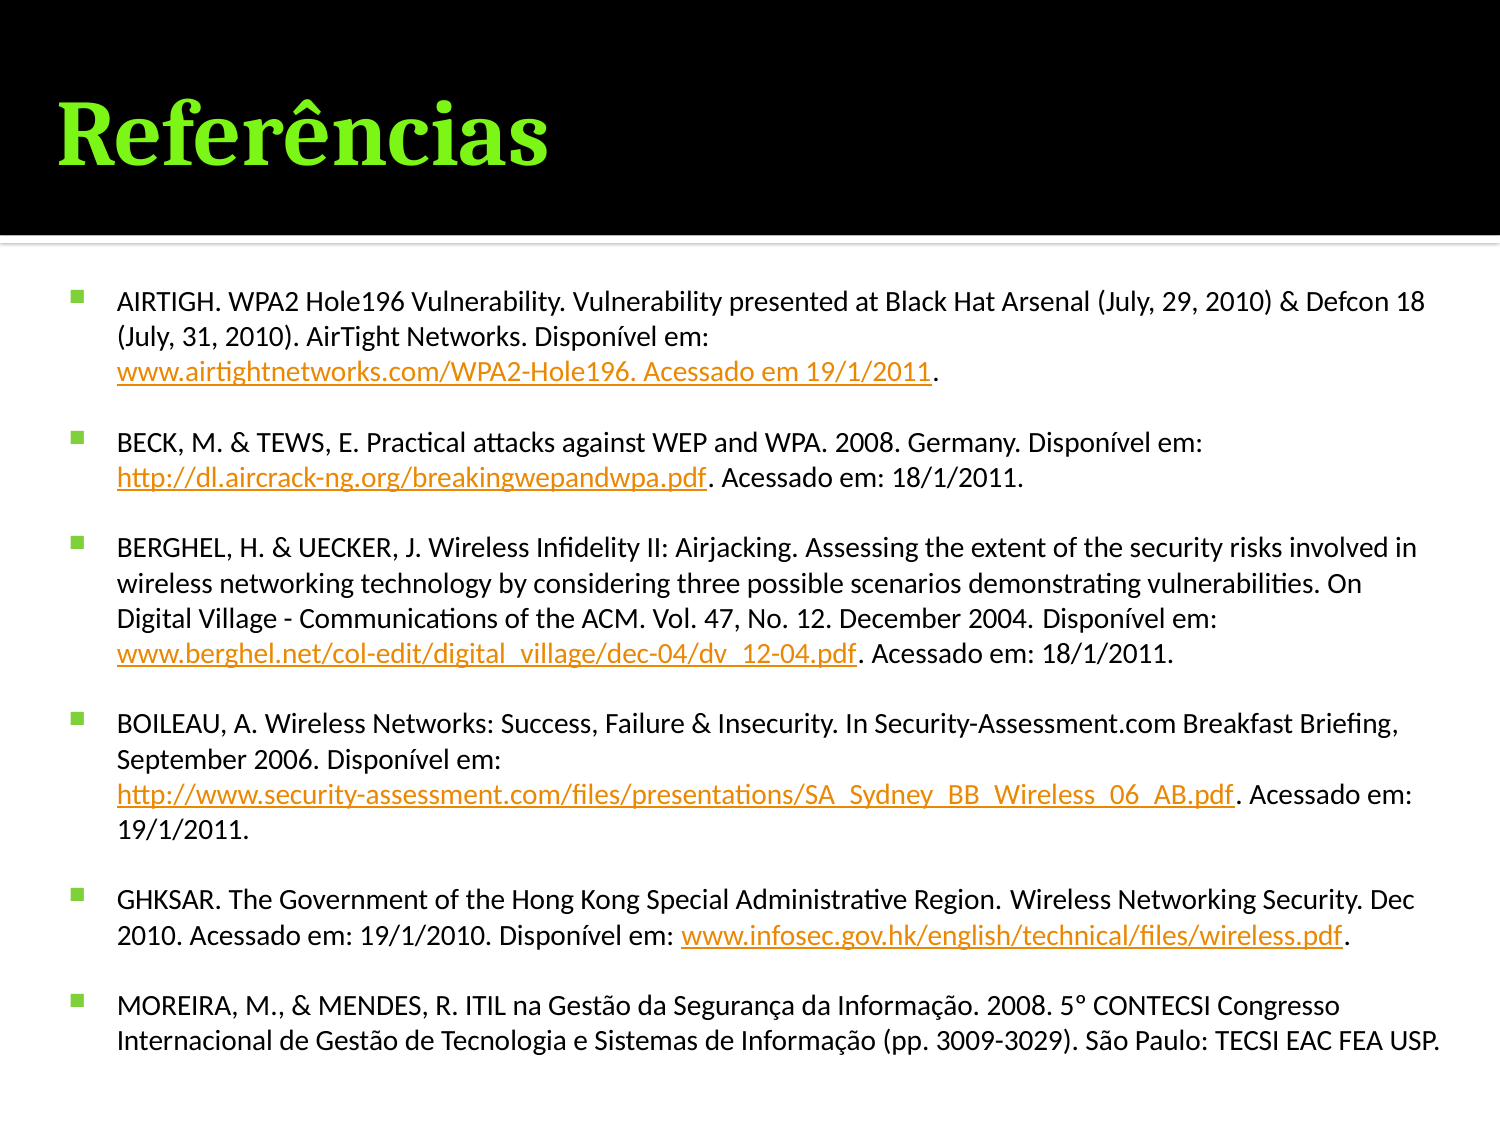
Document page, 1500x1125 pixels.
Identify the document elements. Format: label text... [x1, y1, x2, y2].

title Referências [41, 25, 1459, 231]
list AIRTIGH. WPA2 Hole196 Vulnerability. Vulnerability presented at Black Hat Arsenal (July, 29, 2010) & Defcon 18 (July, 31, 2010). AirTight Networks. Disponível em: www.airtightnetworks.com/WPA2-Hole196. Acessado em 19/1/2011. BECK, M. & TEWS, E. Practical attacks against WEP and WPA. 2008. Germany. Disponível em: http://dl.aircrack-ng.org/breakingwepandwpa.pdf. Acessado em: 18/1/2011. BERGHEL, H. & UECKER, J. Wireless Infidelity II: Airjacking. Assessing the extent of the security risks involved in wireless networking technology by considering three possible scenarios demonstrating vulnerabilities. On Digital Village - Communications of the ACM. Vol. 47, No. 12. December 2004. Disponível em: www.berghel.net/col-edit/digital_village/dec-04/dv_12-04.pdf. Acessado em: 18/1/2011. BOILEAU, A. Wireless Networks: Success, Failure & Insecurity. In Security-Assessment.com Breakfast Briefing, September 2006. Disponível em: http://www.security-assessment.com/files/presentations/SA_Sydney_BB_Wireless_06_AB.pdf. Acessado em: 19/1/2011. GHKSAR. The Government of the Hong Kong Special Administrative Region. Wireless Networking Security. Dec 2010. Acessado em: 19/1/2010. Disponível em: www.infosec.gov.hk/english/technical/files/wireless.pdf. MOREIRA, M., & MENDES, R. ITIL na Gestão da Segurança da Informação. 2008. 5º CONTECSI Congresso Internacional de Gestão de Tecnologia e Sistemas de Informação (pp. 3009-3029). São Paulo: TECSI EAC FEA USP. [41, 267, 1459, 1094]
